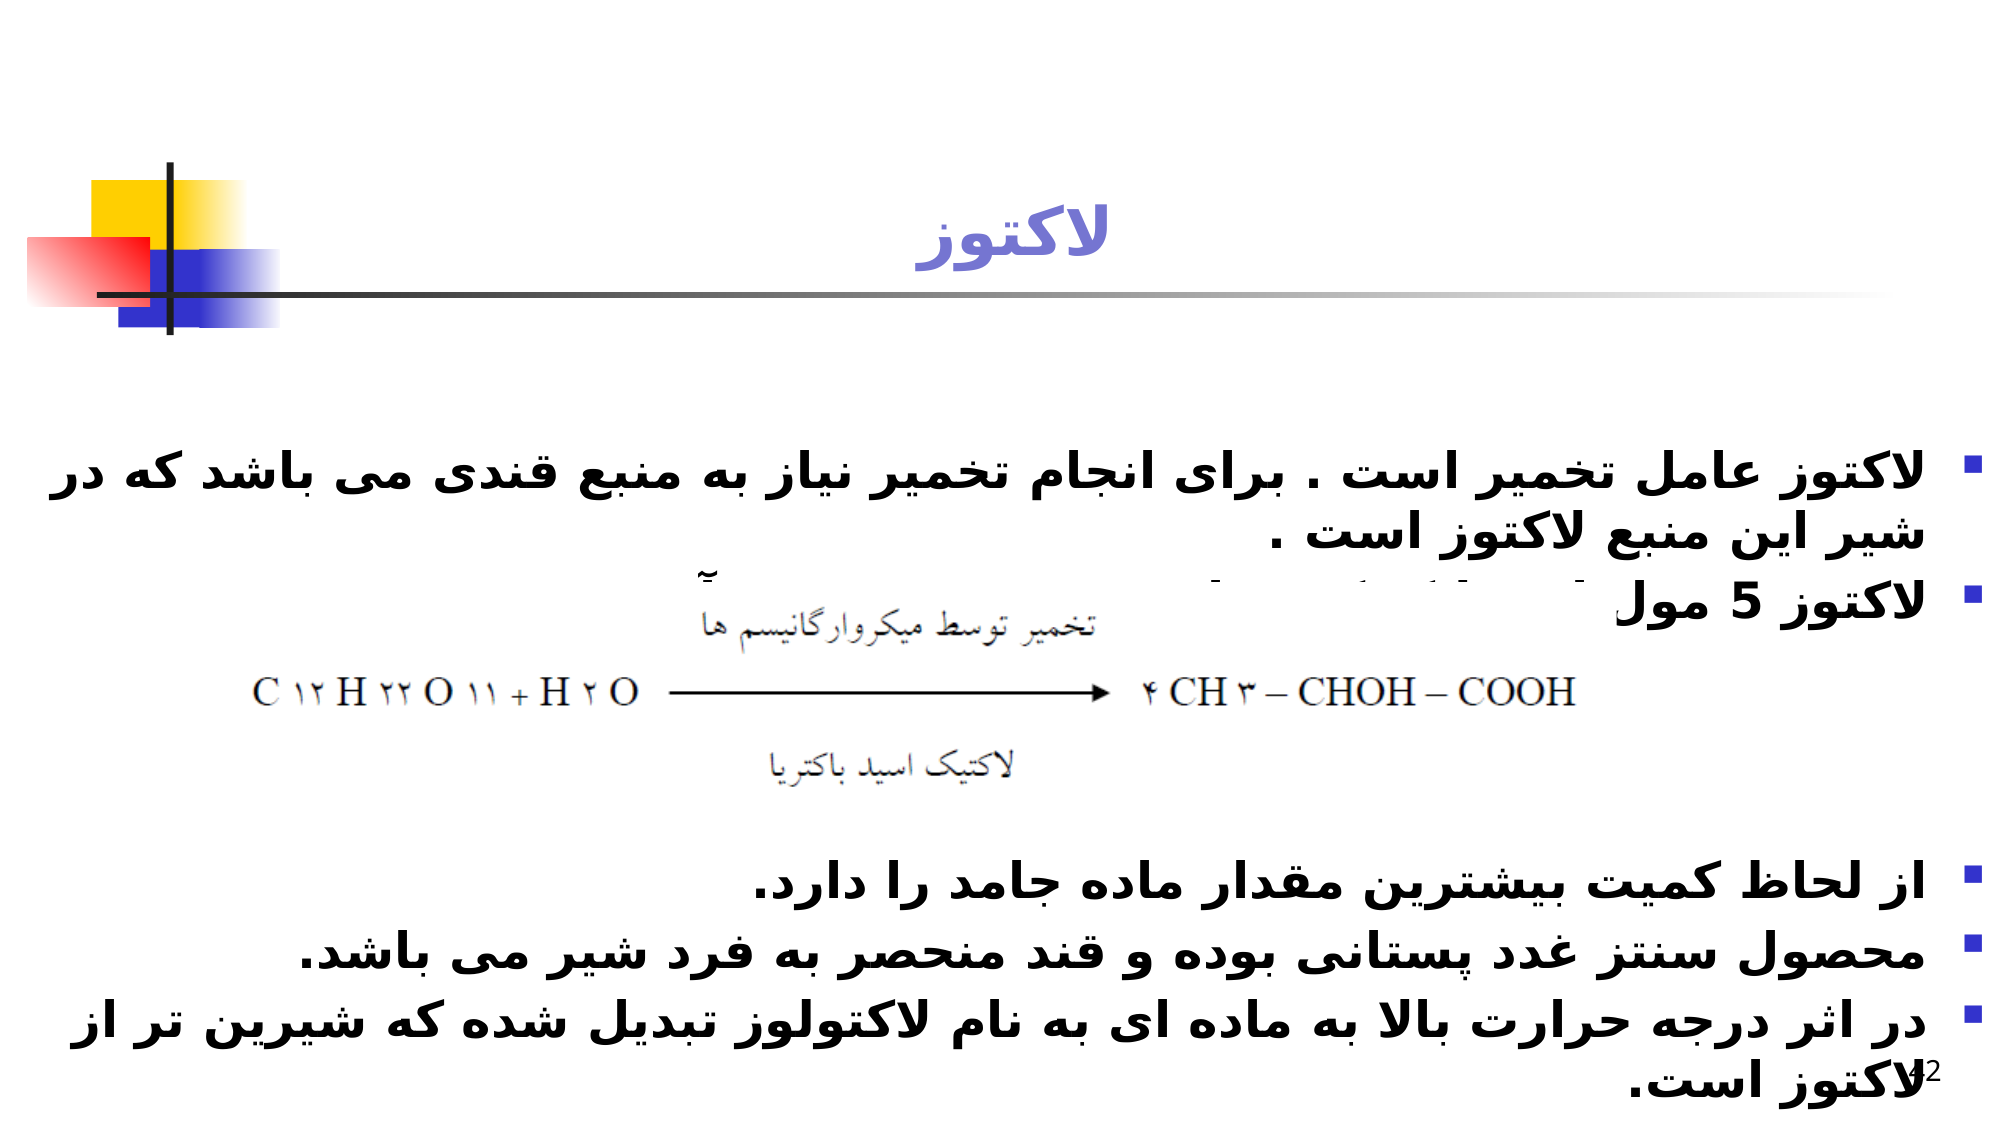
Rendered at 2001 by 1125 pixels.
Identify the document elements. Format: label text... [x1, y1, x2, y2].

title لاکتوز [140, 126, 1846, 220]
picture [227, 582, 1617, 793]
list لاکتوز عامل تخمیر است . برای انجام تخمیر نیاز به منبع قندی می باشد که در شیر این منبع لاکتوز است . لاکتوز 5 مول اسیدلاکتیک در اثر تخمیر بدست می آید : از لحاظ کمیت بیشترین مقدار ماده جامد را دارد. محصول سنتز غدد پستانی بوده و قند منحصر به فرد شیر می باشد. در اثر درجه حرارت بالا به ماده ای به نام لاکتولوز تبدیل شده که شیرین تر از لاکتوز است. [0, 220, 2000, 1100]
